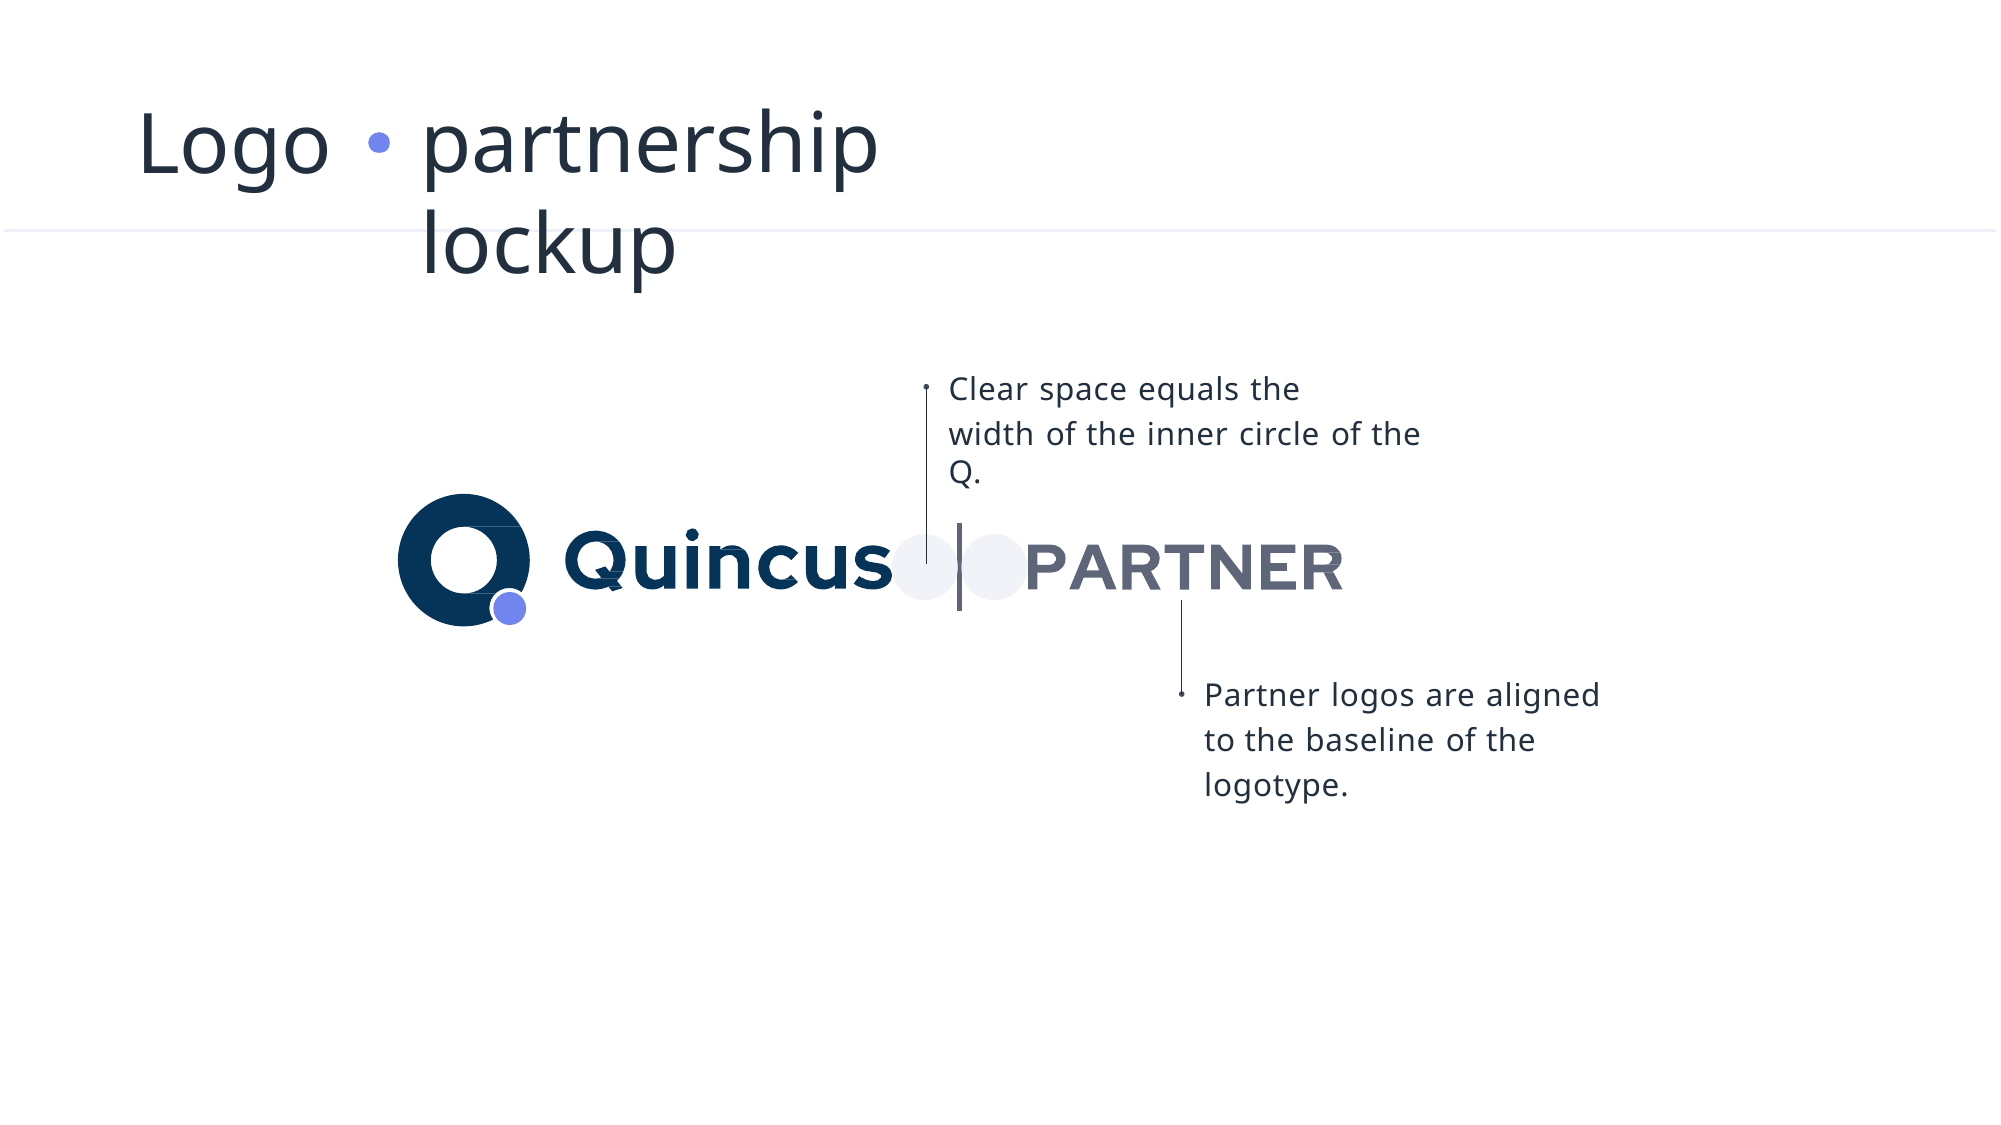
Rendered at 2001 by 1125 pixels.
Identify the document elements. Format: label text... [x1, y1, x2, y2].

text_box [1211, 544, 1251, 590]
title Logo [134, 44, 369, 230]
text_box partnership lockup [419, 87, 1111, 290]
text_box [397, 493, 530, 627]
text_box [1304, 544, 1343, 590]
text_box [1179, 600, 1185, 697]
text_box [565, 384, 1117, 612]
text_box [1164, 544, 1205, 590]
title Logo [134, 231, 369, 235]
picture [368, 132, 390, 153]
text_box [1122, 544, 1161, 590]
text_box [1261, 544, 1296, 590]
text_box Clear space equals the width of the inner circle of the Q. [947, 359, 1438, 490]
text_box Partner logos are aligned to the baseline of the logotype. [1202, 666, 1635, 803]
